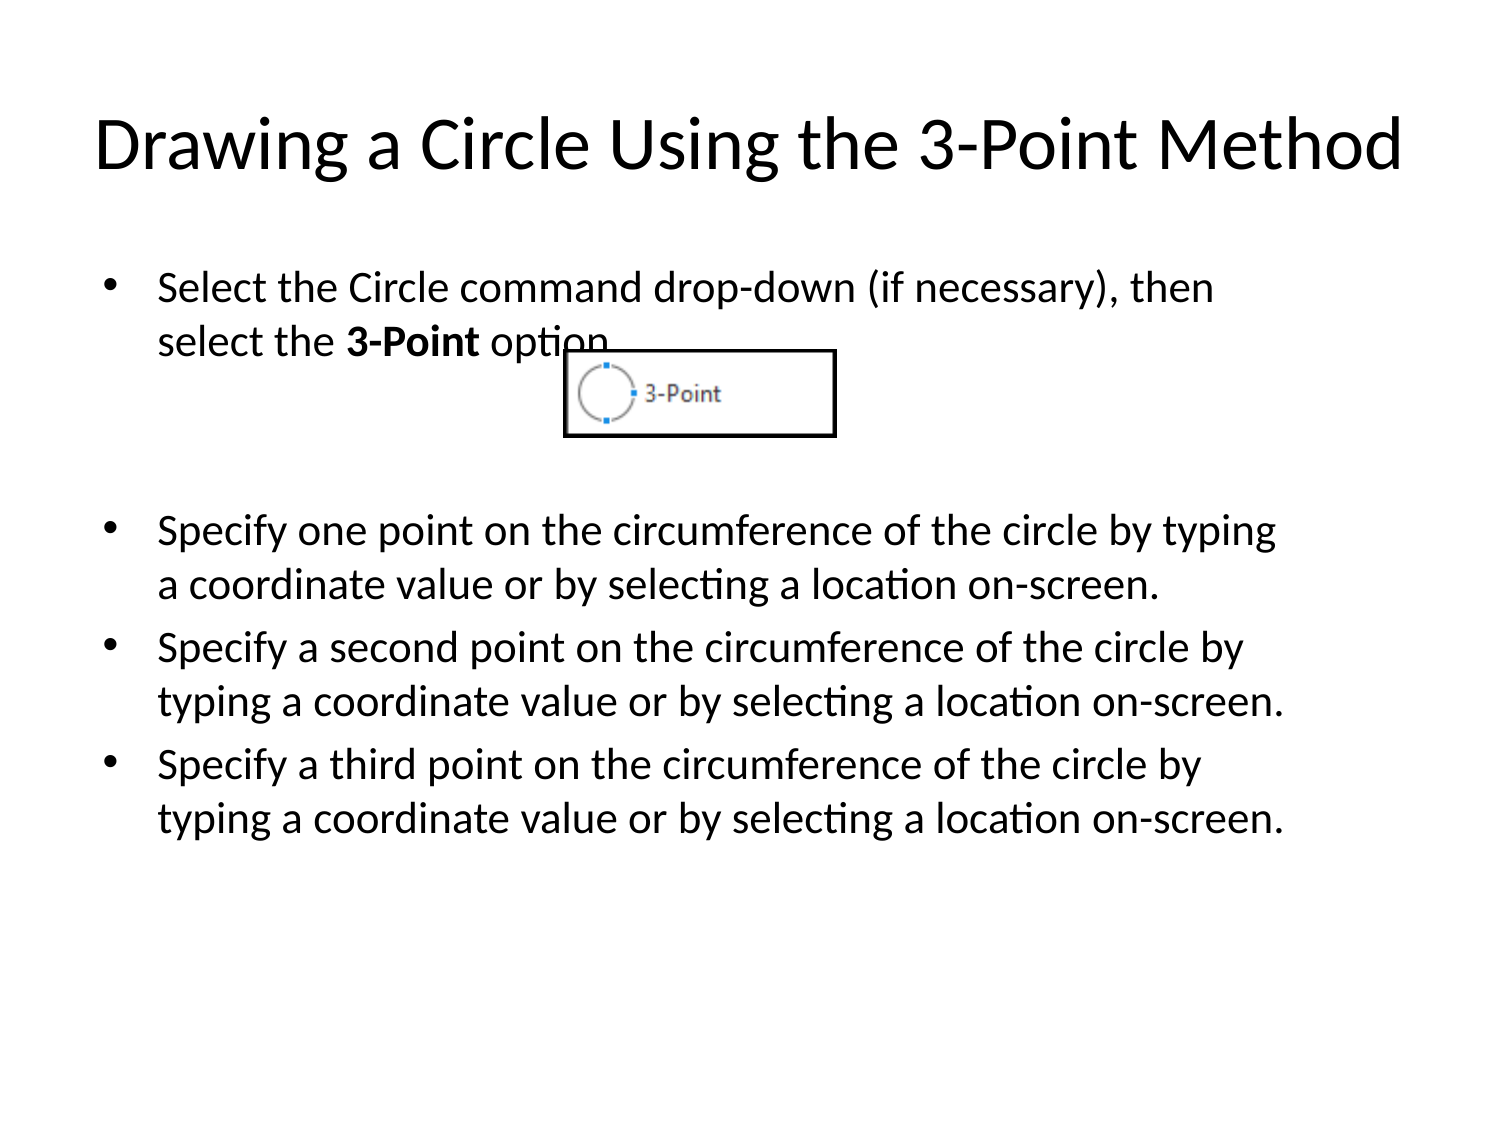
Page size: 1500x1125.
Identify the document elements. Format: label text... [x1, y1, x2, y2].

list Select the Circle command drop-down (if necessary), then select the 3-Point option. Specify one point on the circumference of the circle by typing a coordinate value or by selecting a location on-screen. Specify a second point on the circumference of the circle by typing a coordinate value or by selecting a location on-screen. Specify a third point on the circumference of the circle by typing a coordinate value or by selecting a location on-screen. [87, 249, 1313, 950]
picture [563, 349, 837, 439]
title Drawing a Circle Using the 3-Point Method [75, 45, 1425, 233]
